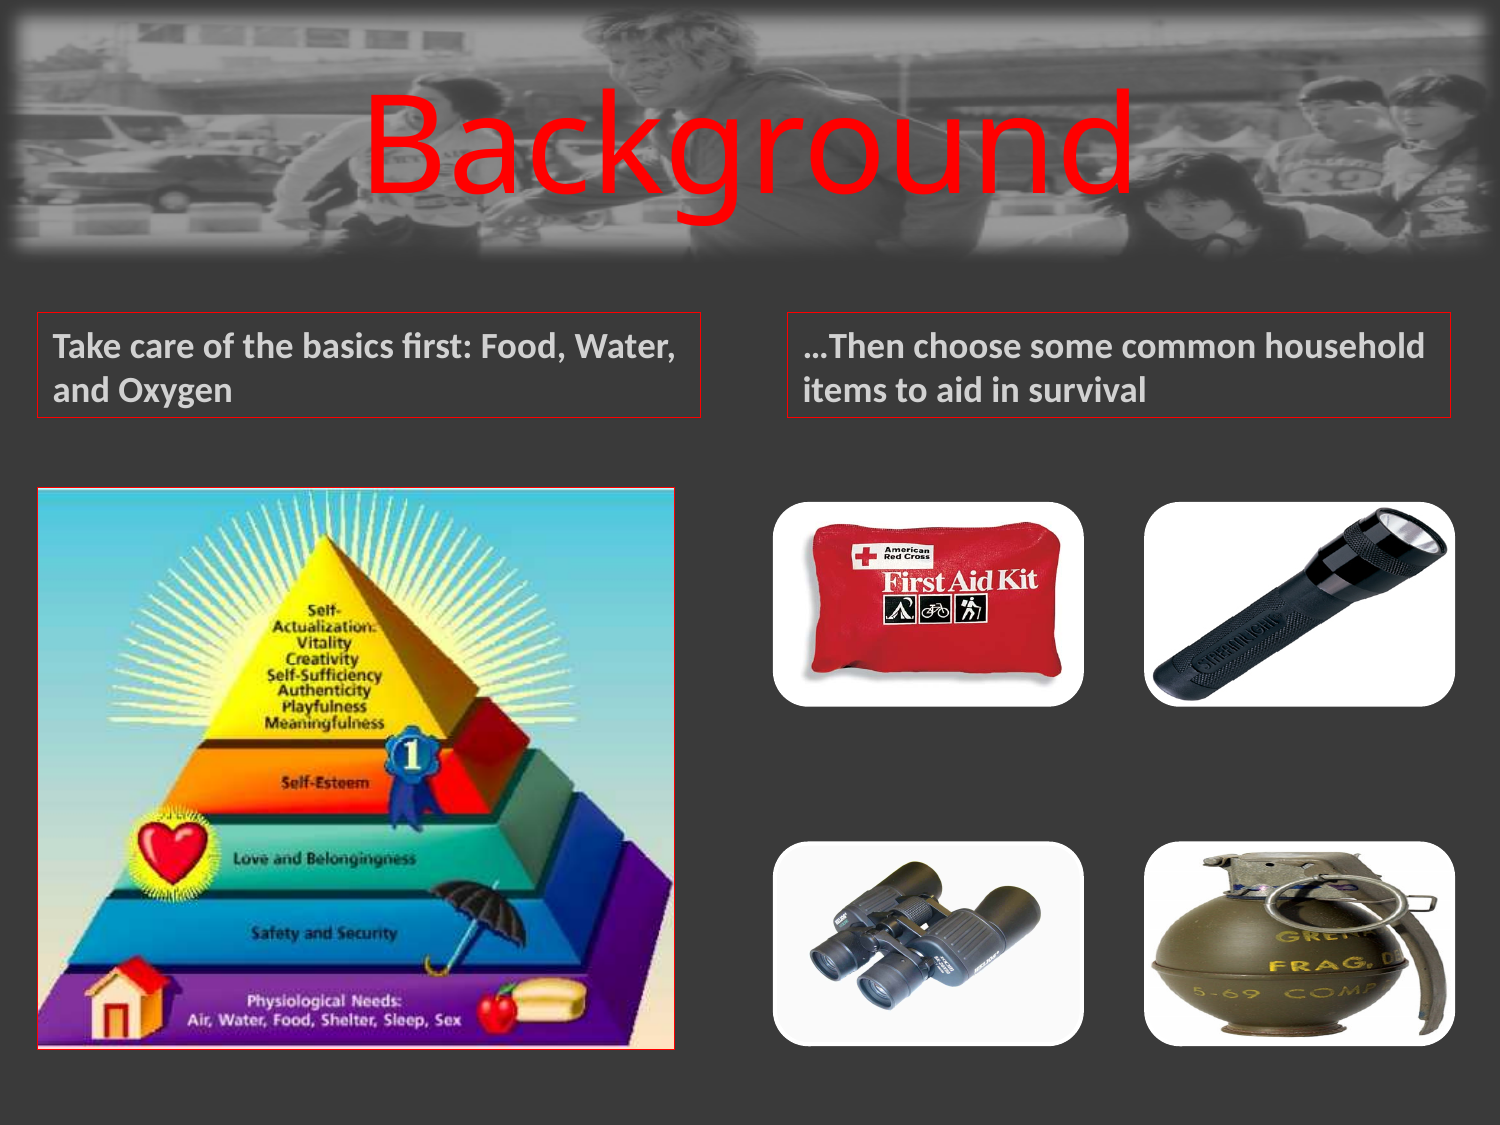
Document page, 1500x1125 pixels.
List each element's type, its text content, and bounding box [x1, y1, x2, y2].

title Background [75, 45, 1425, 233]
list …Then choose some common household items to aid in survival [787, 312, 1451, 418]
list Take care of the basics first: Food, Water, and Oxygen [37, 312, 701, 418]
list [774, 449, 1451, 1099]
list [37, 487, 676, 1051]
